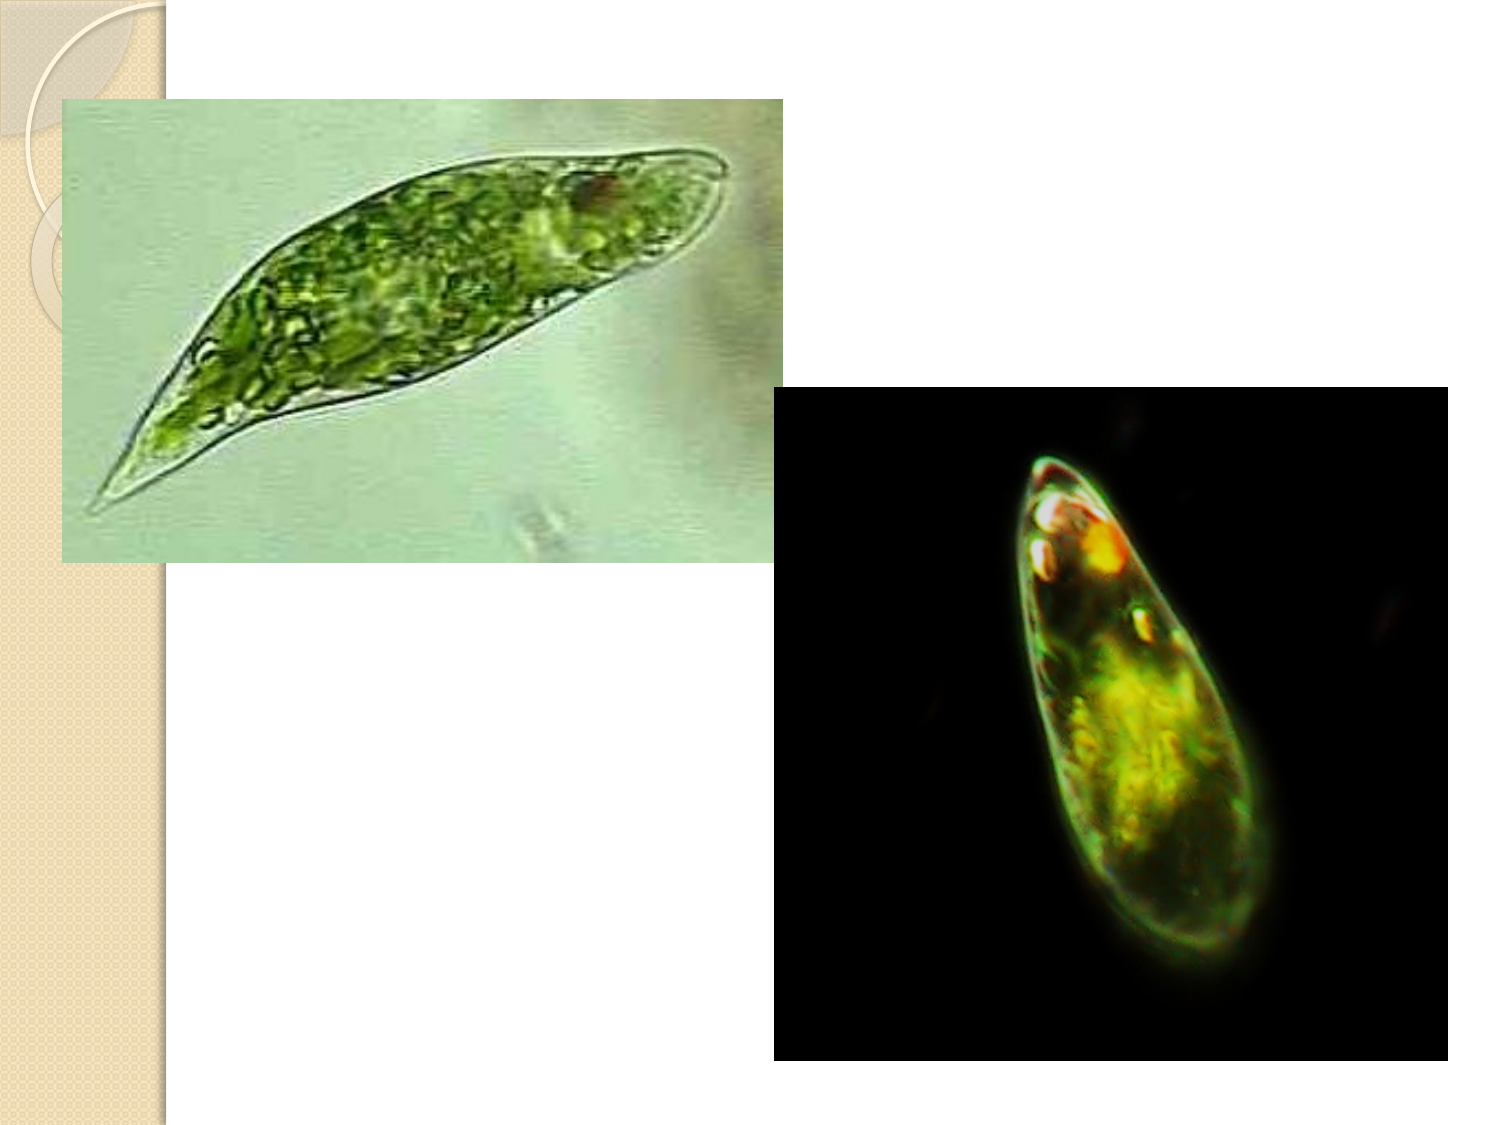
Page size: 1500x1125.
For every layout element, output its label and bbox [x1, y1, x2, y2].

list [62, 99, 783, 563]
picture [774, 387, 1449, 1061]
